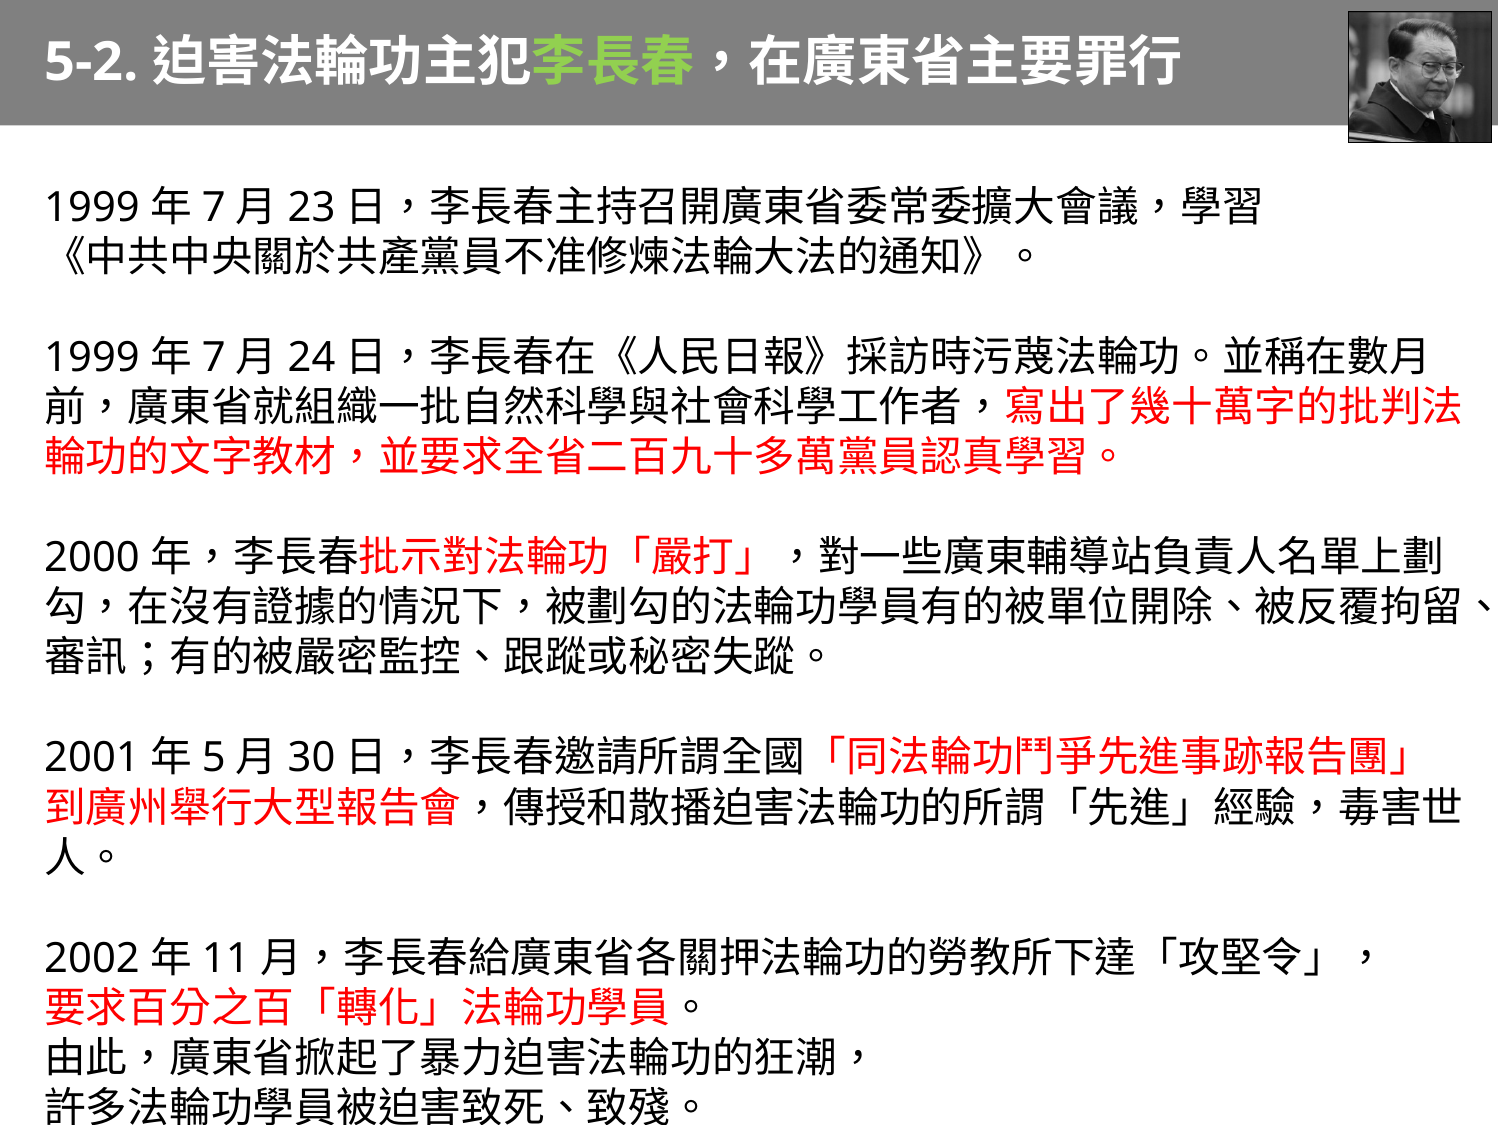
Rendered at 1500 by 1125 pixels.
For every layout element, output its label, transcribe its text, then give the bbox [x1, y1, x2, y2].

text_box 1999年7月23日，李長春主持召開廣東省委常委擴大會議，學習 《中共中央關於共產黨員不准修煉法輪大法的通知》。 1999年7月24日，李長春在《人民日報》採訪時污蔑法輪功。並稱在數月前，廣東省就組織一批自然科學與社會科學工作者，寫出了幾十萬字的批判法輪功的文字教材，並要求全省二百九十多萬黨員認真學習。 2000年，李長春批示對法輪功「嚴打」，對一些廣東輔導站負責人名單上劃勾，在沒有證據的情況下，被劃勾的法輪功學員有的被單位開除、被反覆拘留、審訊；有的被嚴密監控、跟蹤或秘密失蹤。 2001年5月30日，李長春邀請所謂全國「同法輪功鬥爭先進事跡報告團」到廣州舉行大型報告會，傳授和散播迫害法輪功的所謂「先進」經驗，毒害世人。 2002年11月，李長春給廣東省各關押法輪功的勞教所下達「攻堅令」， 要求百分之百「轉化」法輪功學員。 由此，廣東省掀起了暴力迫害法輪功的狂潮， 許多法輪功學員被迫害致死、致殘。 [29, 172, 1483, 1125]
picture [1348, 10, 1493, 144]
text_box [0, 0, 1499, 126]
